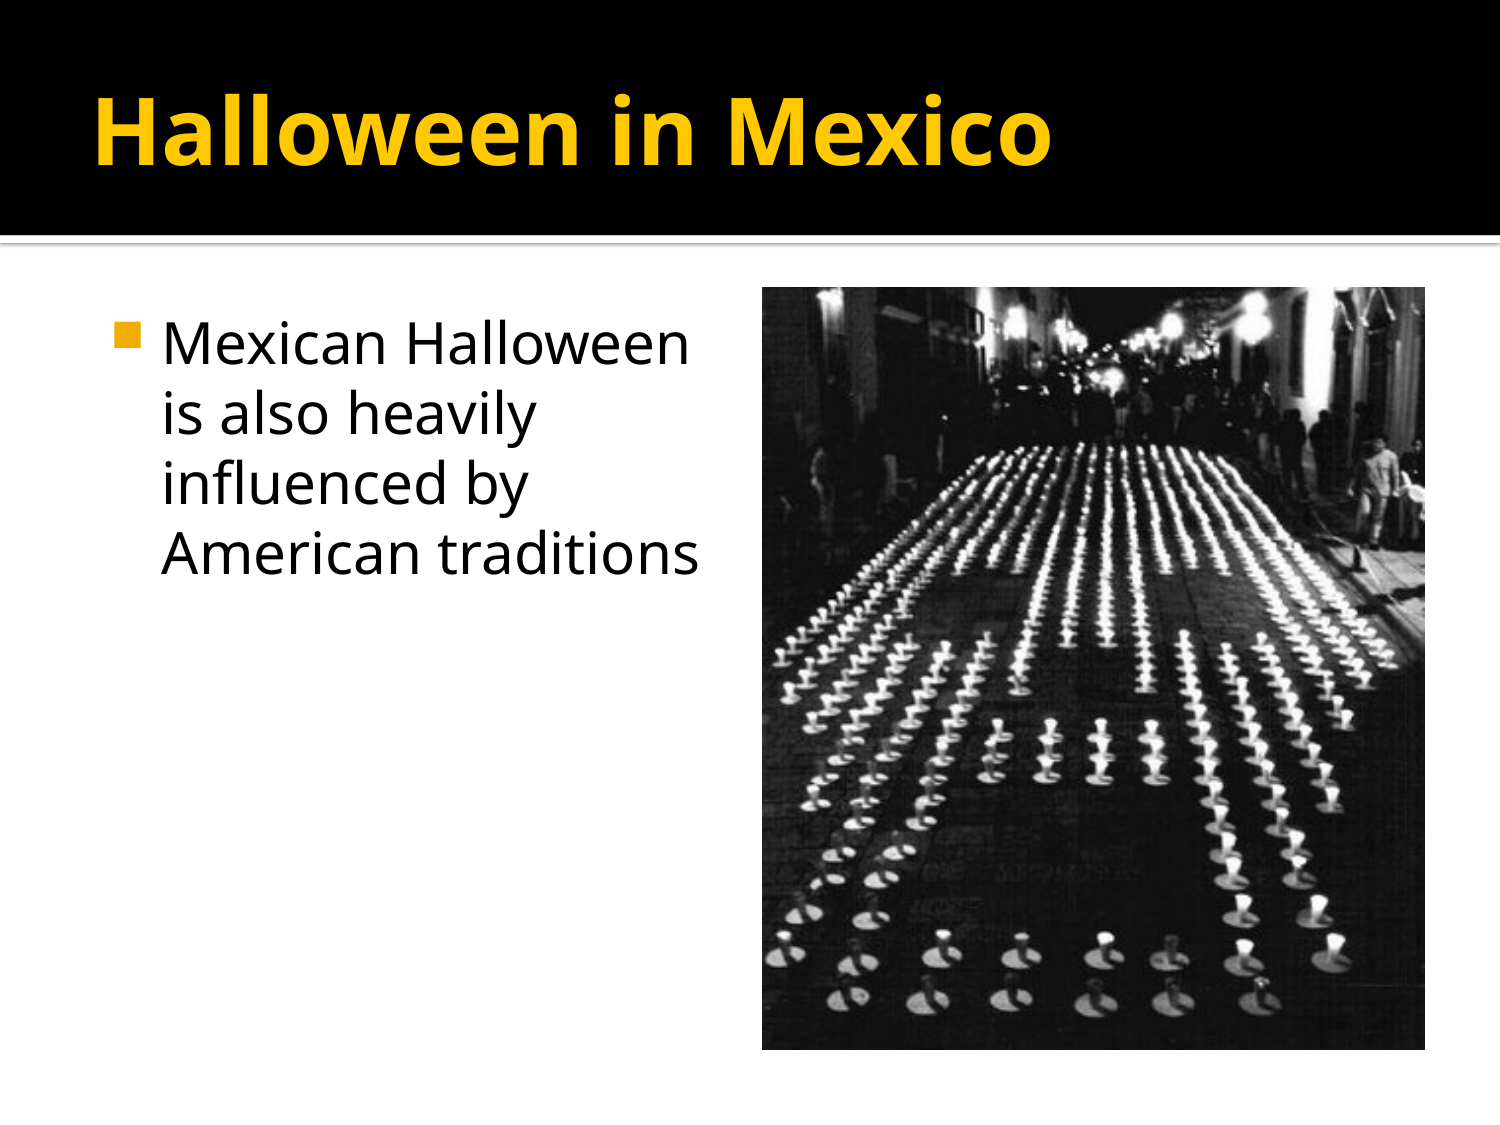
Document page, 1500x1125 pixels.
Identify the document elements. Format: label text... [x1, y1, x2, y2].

picture [762, 287, 1425, 1050]
list Mexican Halloween is also heavily influenced by American traditions [74, 290, 738, 1050]
title Halloween in Mexico [75, 24, 1425, 231]
